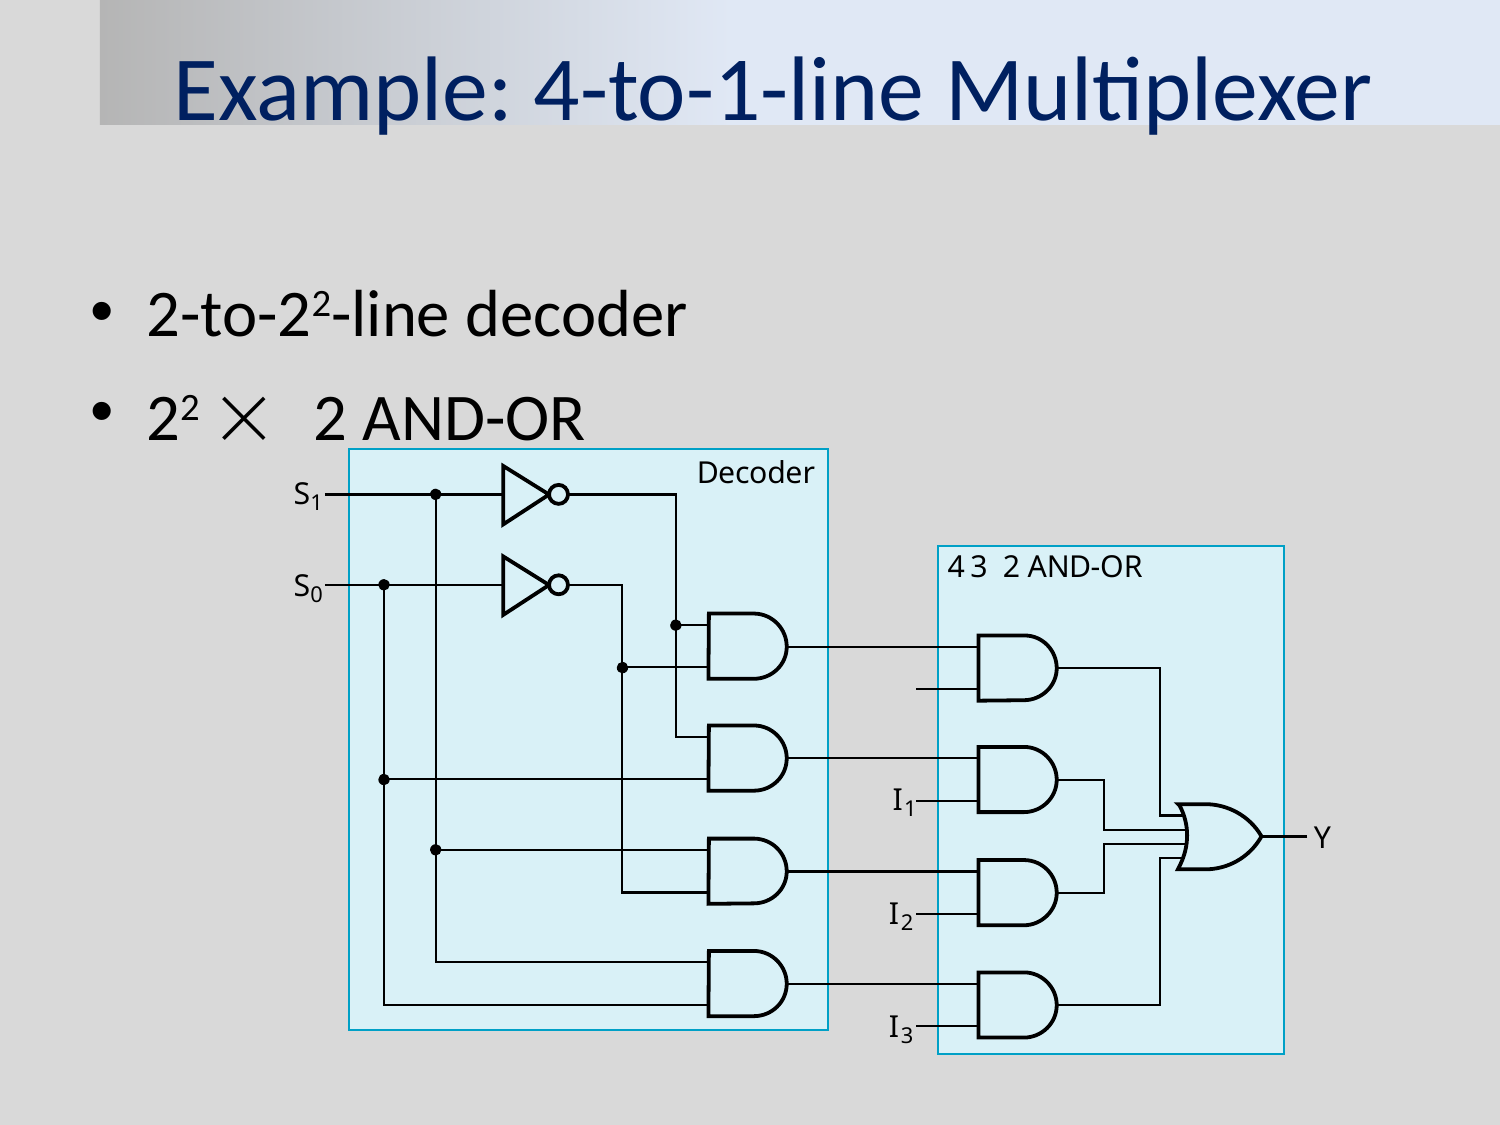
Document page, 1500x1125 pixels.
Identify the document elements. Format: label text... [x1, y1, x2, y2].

list 2-to-22-line decoder 22 ´ 2 AND-OR [75, 262, 1425, 1005]
picture [293, 447, 1338, 1056]
title Example: 4-to-1-line Multiplexer [96, 0, 1451, 168]
